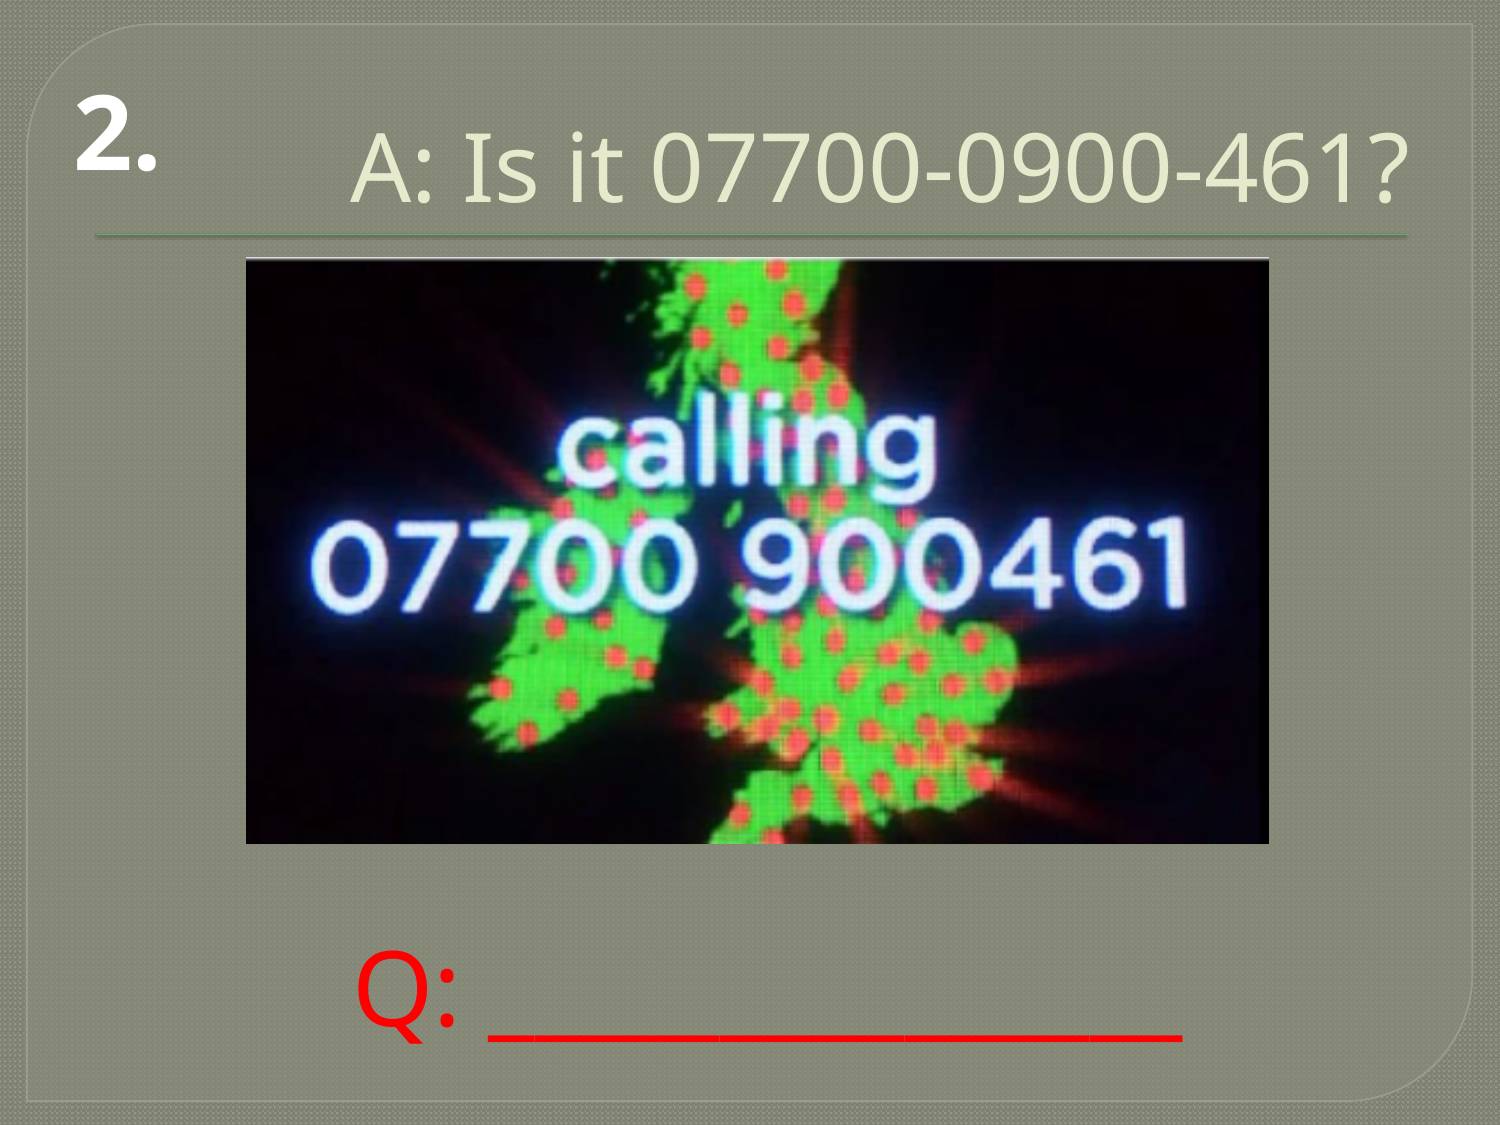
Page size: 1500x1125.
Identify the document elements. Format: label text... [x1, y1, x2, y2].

title A: Is it 07700-0900-461? [75, 41, 1425, 230]
text_box 2. [58, 58, 223, 199]
text_box Q: _______________ [117, 890, 1418, 1079]
picture [245, 257, 1269, 844]
